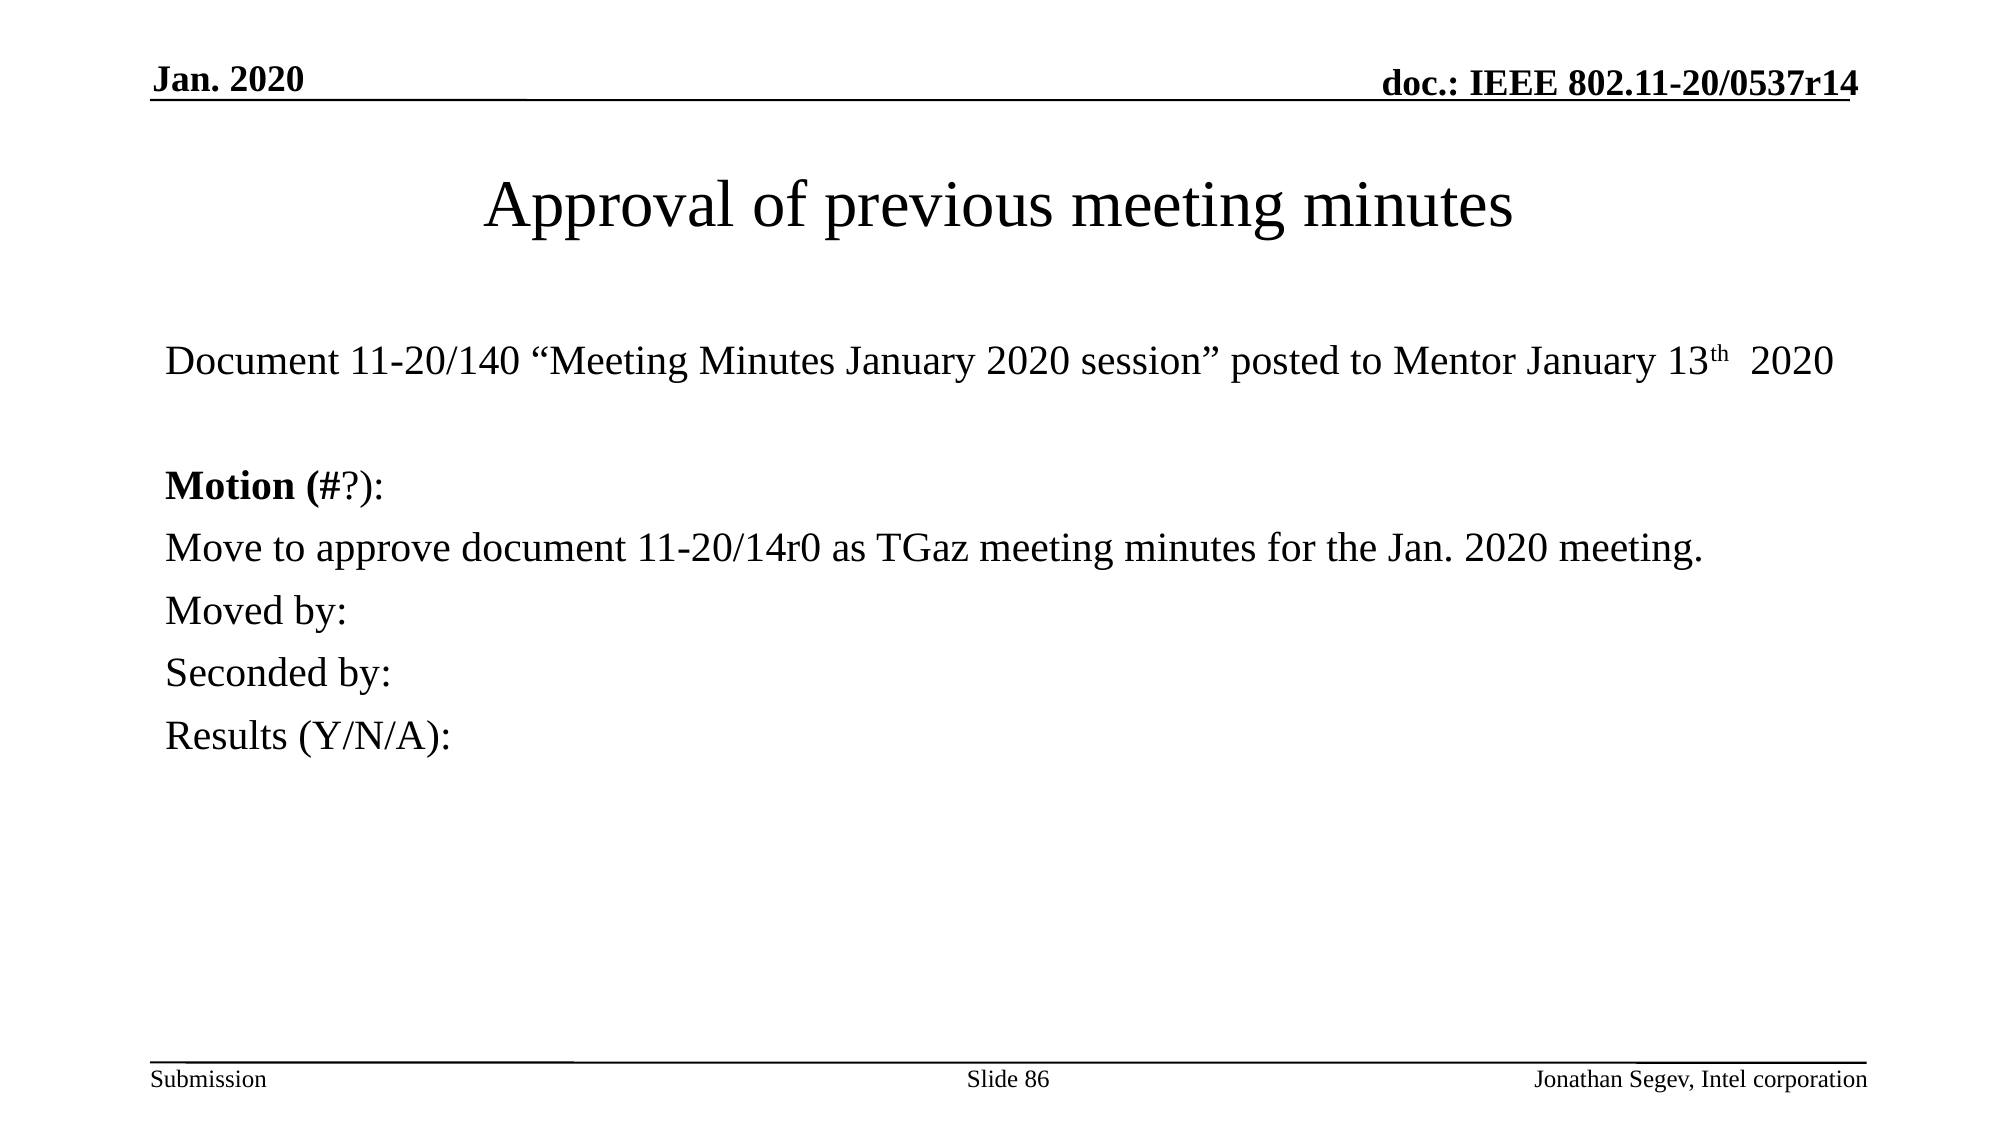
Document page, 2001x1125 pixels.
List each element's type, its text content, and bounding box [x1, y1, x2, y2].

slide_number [152, 54, 563, 100]
slide_number Slide 86 [950, 1061, 1067, 1123]
title Approval of previous meeting minutes [149, 112, 1850, 288]
list Document 11-20/140 “Meeting Minutes January 2020 session” posted to Mentor January 13th 2020 Motion (#?): Move to approve document 11-20/14r0 as TGaz meeting minutes for the Jan. 2020 meeting. Moved by: Seconded by: Results (Y/N/A): [149, 324, 1850, 1000]
footer Jonathan Segev, Intel corporation [1171, 1061, 1869, 1093]
